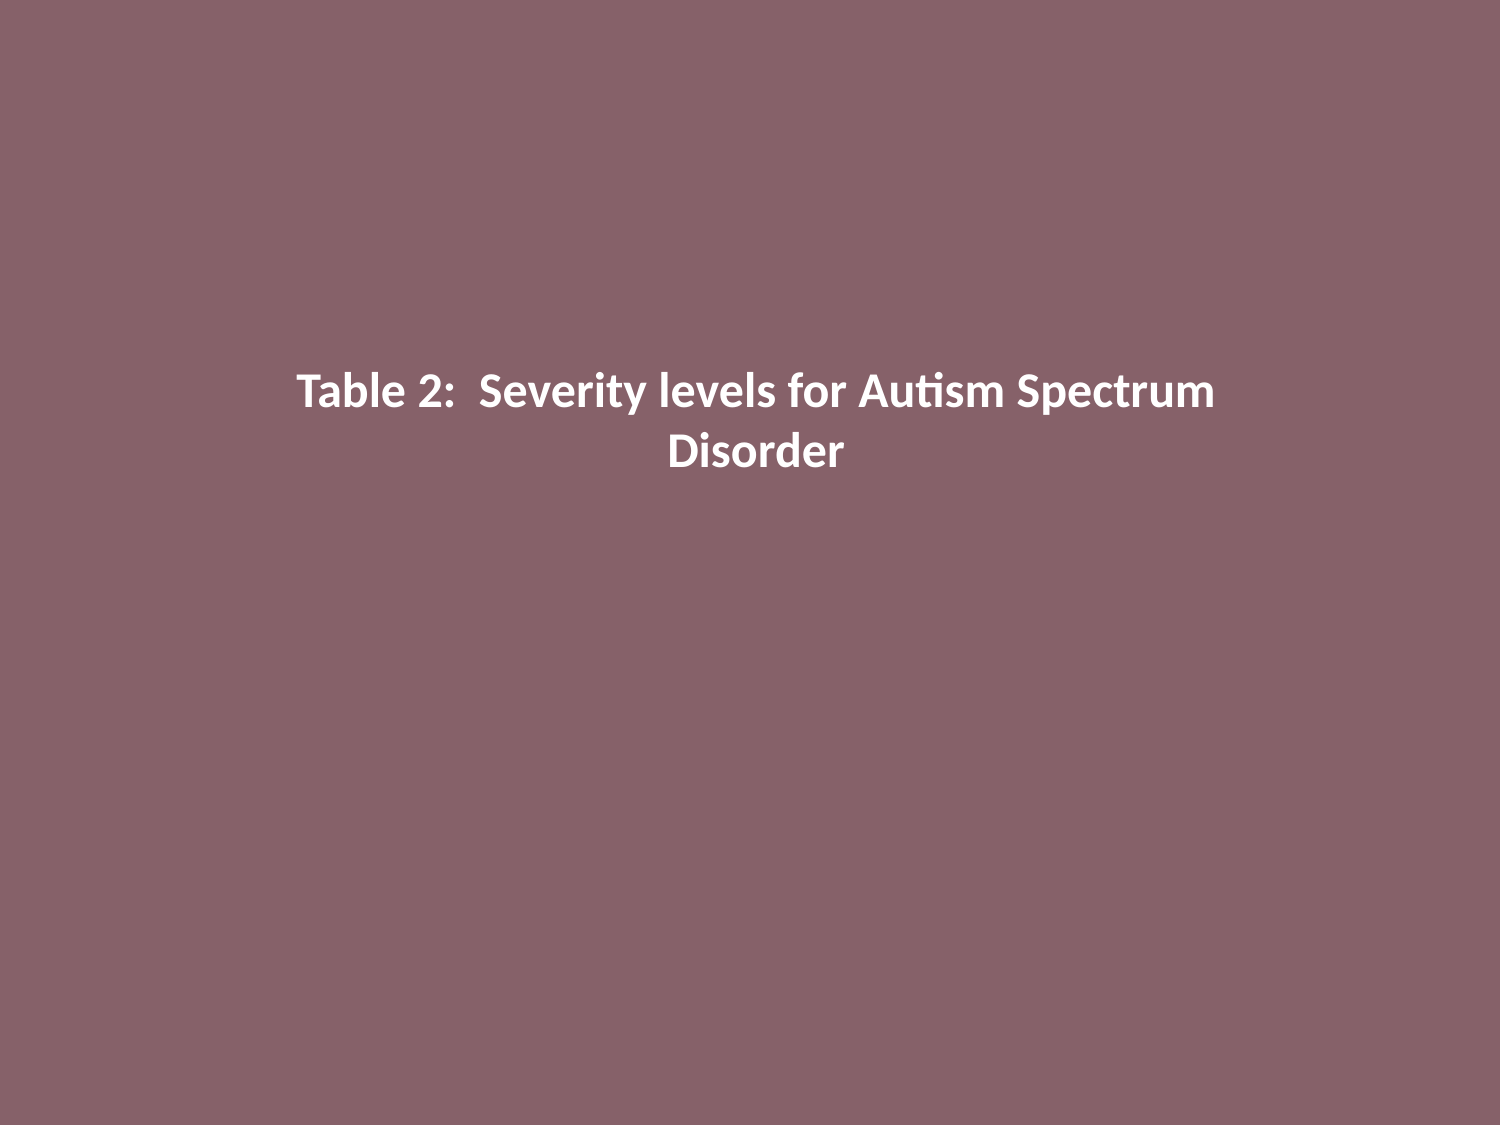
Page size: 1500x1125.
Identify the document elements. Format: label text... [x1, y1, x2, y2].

text_box Table 2: Severity levels for Autism Spectrum Disorder [187, 349, 1325, 485]
